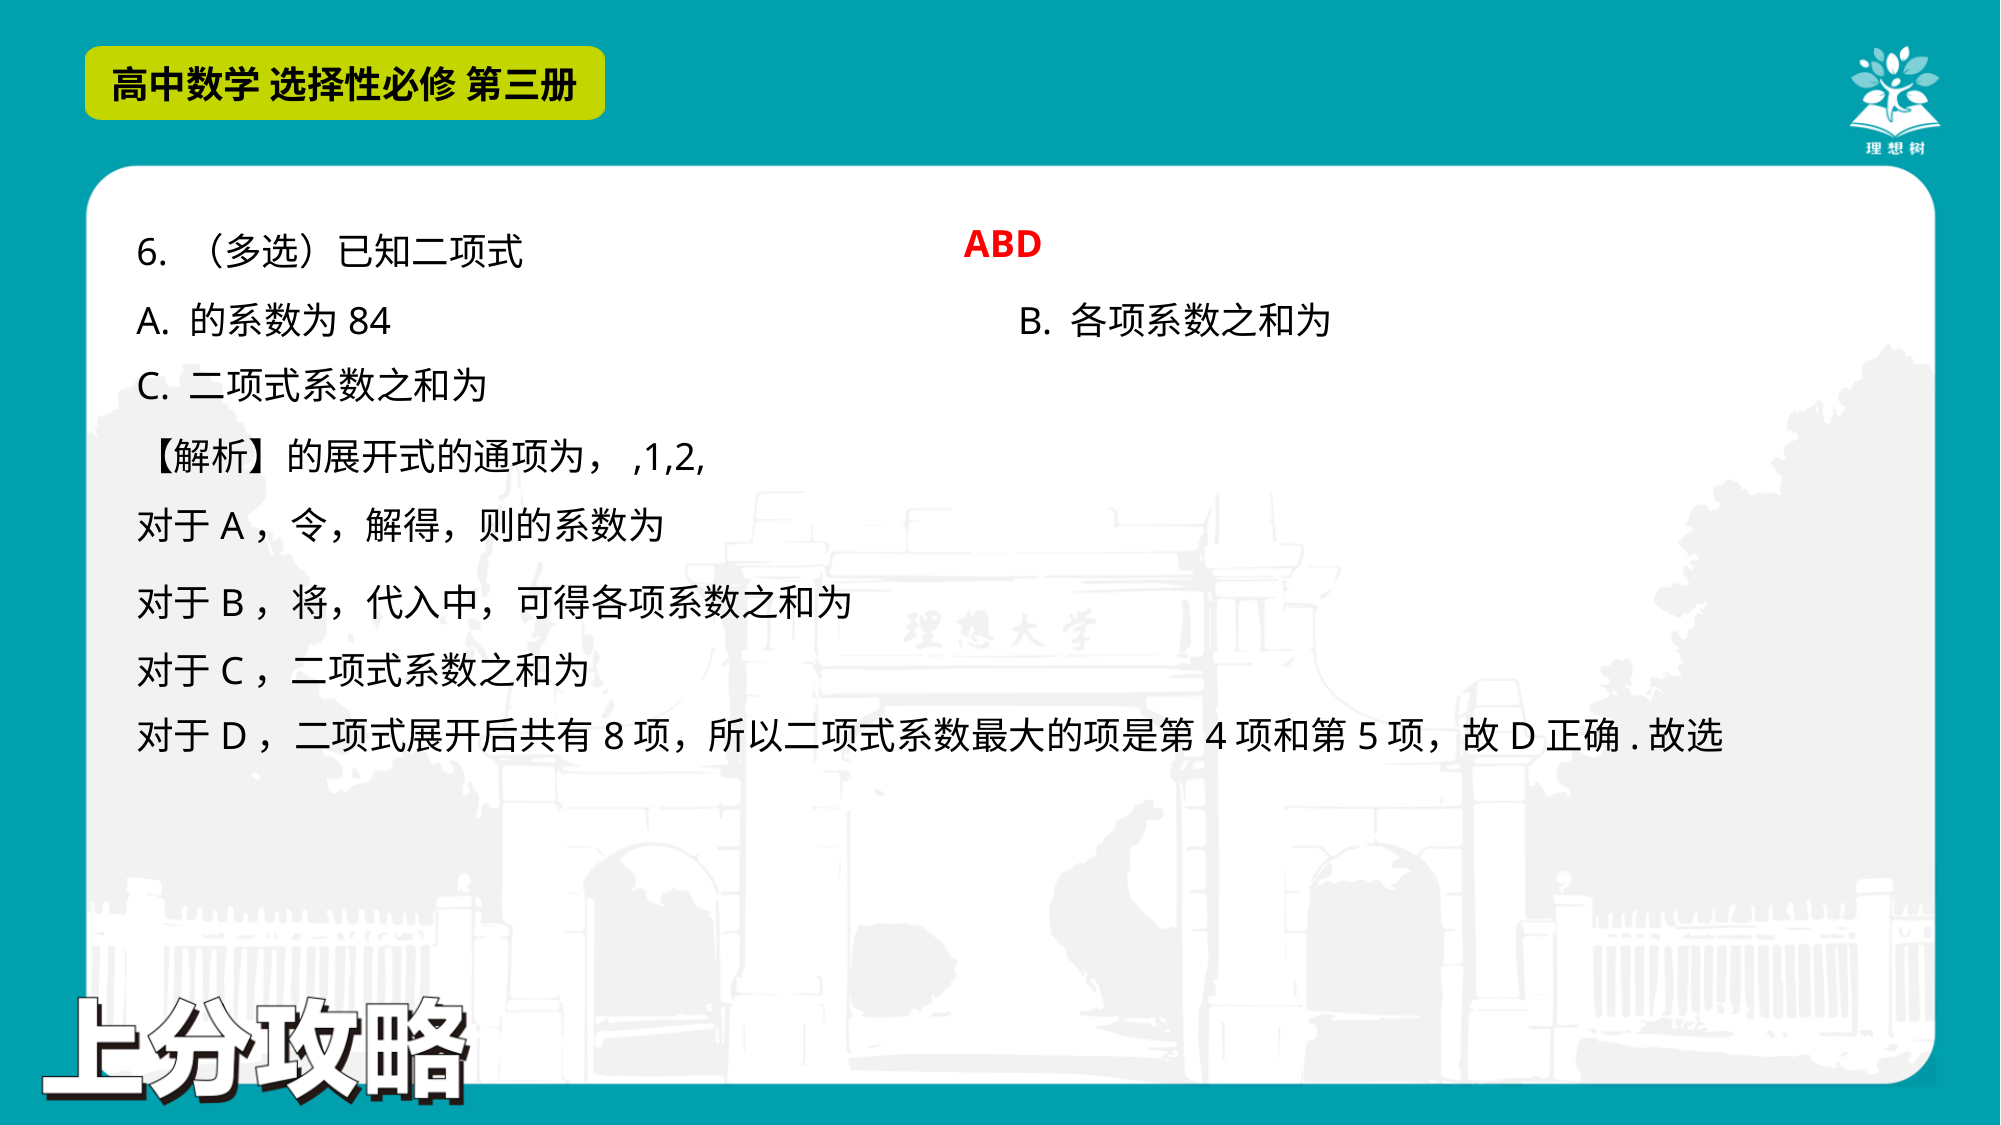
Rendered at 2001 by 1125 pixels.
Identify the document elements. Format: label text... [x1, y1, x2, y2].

picture [0, 0, 2000, 1125]
text_box ABD [949, 219, 1058, 263]
